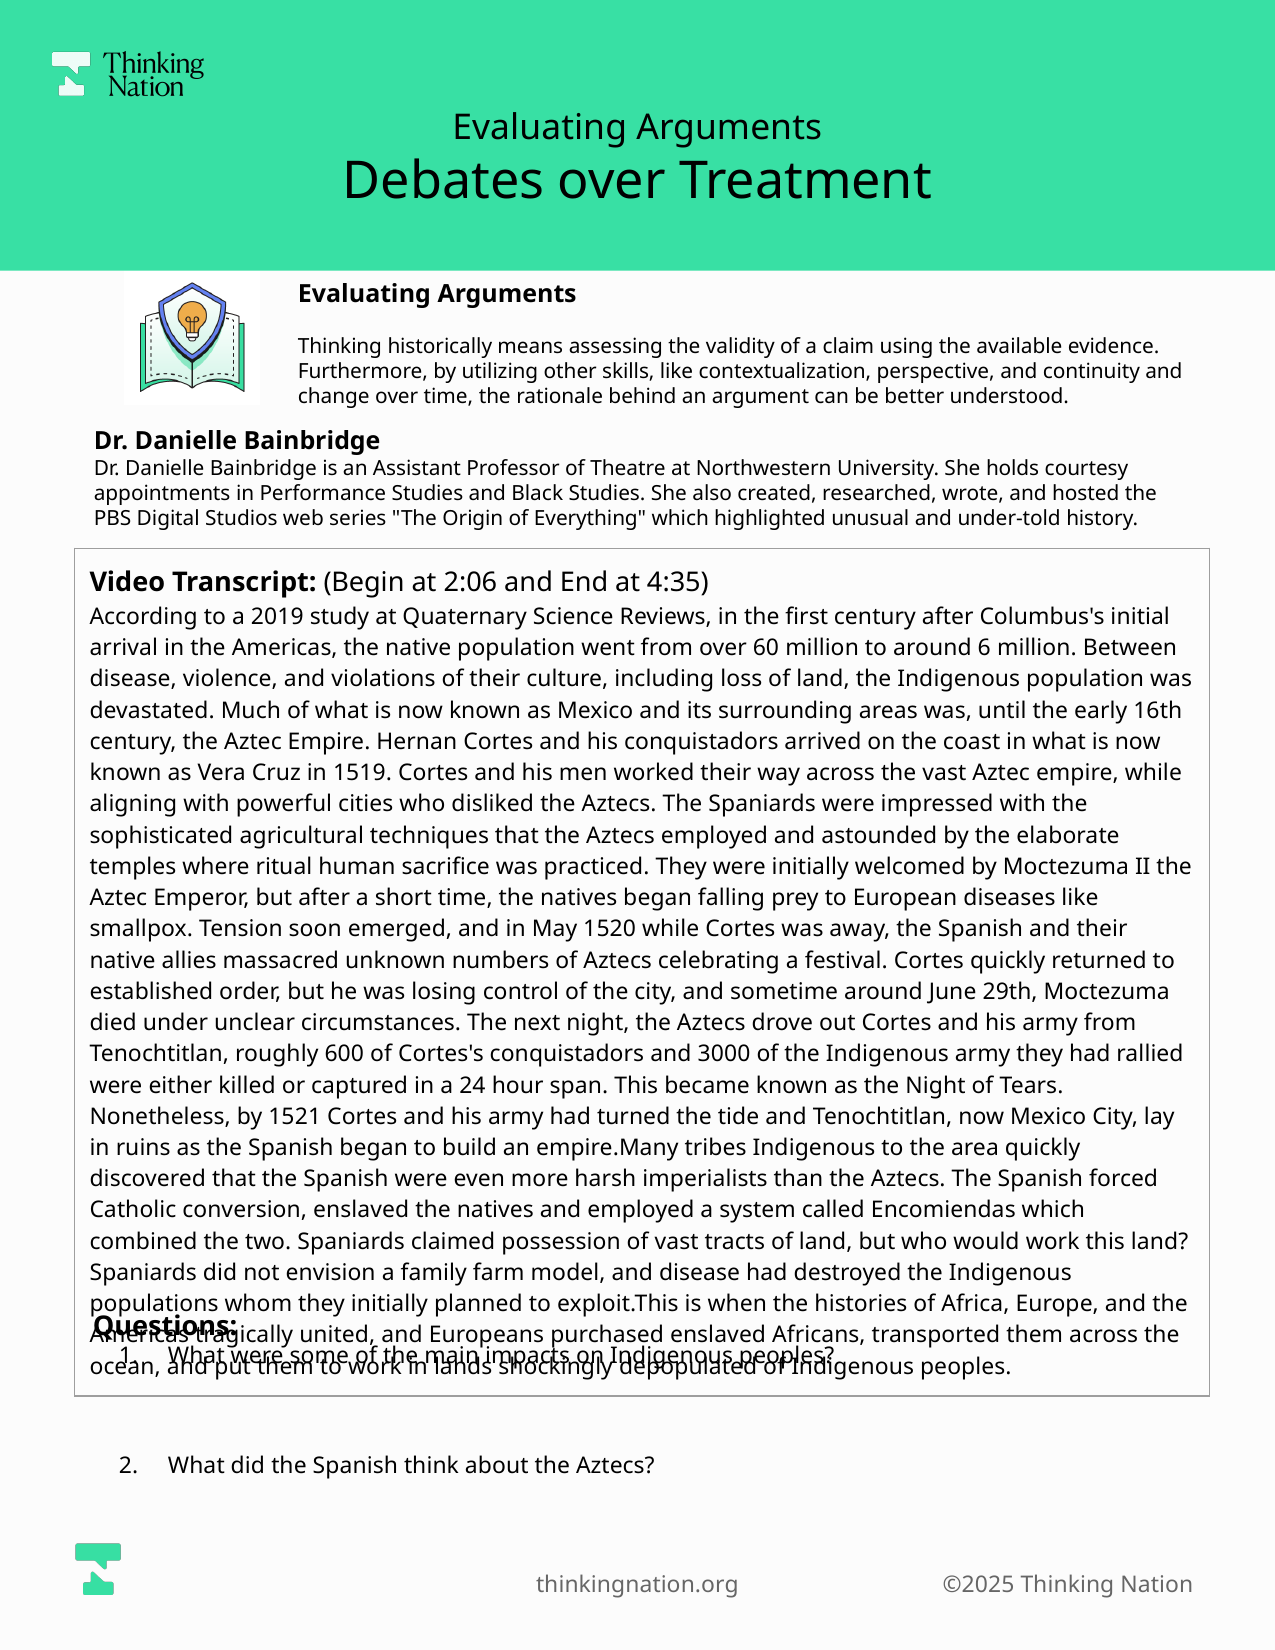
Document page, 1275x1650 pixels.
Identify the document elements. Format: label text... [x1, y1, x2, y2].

text_box ©2025 Thinking Nation [907, 1579, 1210, 1605]
text_box Questions: What were some of the main impacts on Indigenous peoples? What did the Spanish think about the Aztecs? [77, 1293, 1213, 1579]
text_box Evaluating Arguments Thinking historically means assessing the validity of a claim using the available evidence. Furthermore, by utilizing other skills, like contextualization, perspective, and continuity and change over time, the rationale behind an argument can be better understood. [278, 258, 1210, 405]
text_box Dr. Danielle Bainbridge Dr. Danielle Bainbridge is an Assistant Professor of Theatre at Northwestern University. She holds courtesy appointments in Performance Studies and Black Studies. She also created, researched, wrote, and hosted the PBS Digital Studios web series "The Origin of Everything" which highlighted unusual and under-told history. [74, 405, 1210, 541]
picture [62, 1533, 134, 1605]
text_box thinkingnation.org [486, 1579, 789, 1605]
picture [124, 269, 260, 405]
text_box Evaluating Arguments Debates over Treatment [0, 0, 1275, 271]
table_header Video Transcript: (Begin at 2:06 and End at 4:35) According to a 2019 study at Quaternary Science Reviews, in the first century after Columbus's initial arrival in the Americas, the native population went from over 60 million to around 6 million. Between disease, violence, and violations of their culture, including loss of land, the Indigenous population was devastated. Much of what is now known as Mexico and its surrounding areas was, until the early 16th century, the Aztec Empire. Hernan Cortes and his conquistadors arrived on the coast in what is now known as Vera Cruz in 1519. Cortes and his men worked their way across the vast Aztec empire, while aligning with powerful cities who disliked the Aztecs. The Spaniards were impressed with the sophisticated agricultural techniques that the Aztecs employed and astounded by the elaborate temples where ritual human sacrifice was practiced. They were initially welcomed by Moctezuma II the Aztec Emperor, but after a short time, the natives began falling prey to European diseases like smallpox. Tension soon emerged, and in May 1520 while Cortes was away, the Spanish and their native allies massacred unknown numbers of Aztecs celebrating a festival. Cortes quickly returned to established order, but he was losing control of the city, and sometime around June 29th, Moctezuma died under unclear circumstances. The next night, the Aztecs drove out Cortes and his army from Tenochtitlan, roughly 600 of Cortes's conquistadors and 3000 of the Indigenous army they had rallied were either killed or captured in a 24 hour span. This became known as the Night of Tears. Nonetheless, by 1521 Cortes and his army had turned the tide and Tenochtitlan, now Mexico City, lay in ruins as the Spanish began to build an empire.Many tribes Indigenous to the area quickly discovered that the Spanish were even more harsh imperialists than the Aztecs. The Spanish forced Catholic conversion, enslaved the natives and employed a system called Encomiendas which combined the two. Spaniards claimed possession of vast tracts of land, but who would work this land? Spaniards did not envision a family farm model, and disease had destroyed the Indigenous populations whom they initially planned to exploit.This is when the histories of Africa, Europe, and the Americas tragically united, and Europeans purchased enslaved Africans, transported them across the ocean, and put them to work in lands shockingly depopulated of Indigenous peoples. [75, 549, 1209, 1395]
picture [35, 37, 210, 110]
